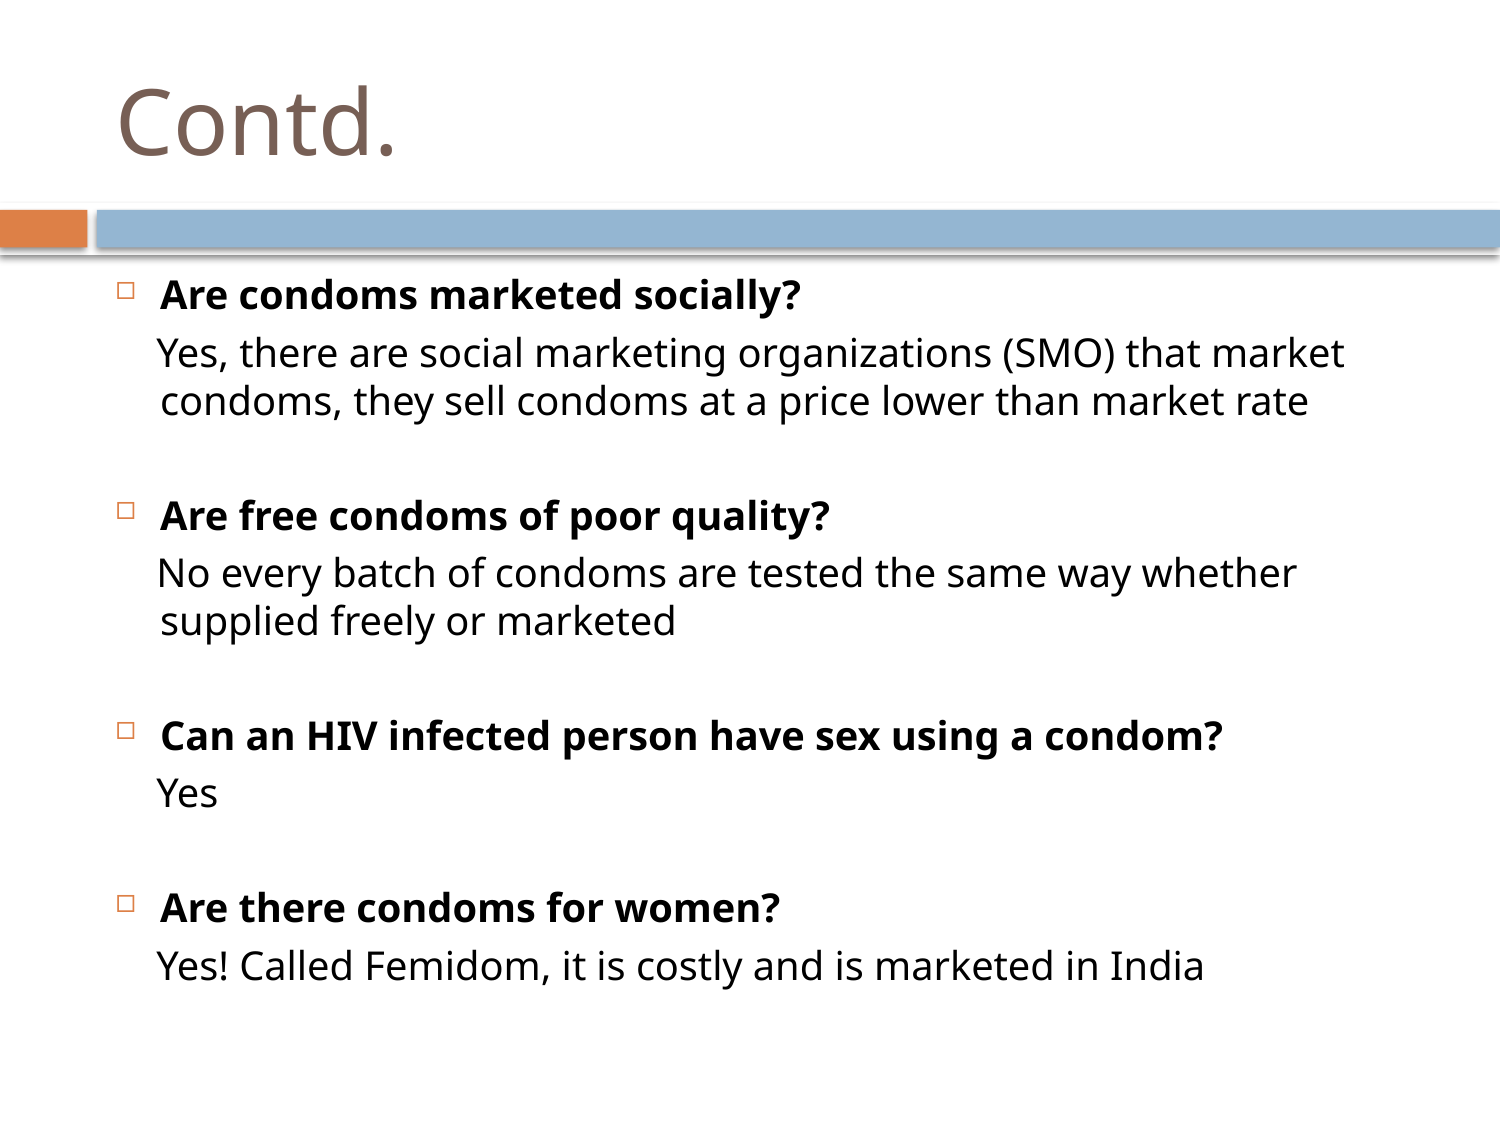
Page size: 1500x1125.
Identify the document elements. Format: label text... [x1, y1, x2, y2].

title Contd. [100, 37, 1439, 201]
list Are condoms marketed socially? Yes, there are social marketing organizations (SMO) that market condoms, they sell condoms at a price lower than market rate Are free condoms of poor quality? No every batch of condoms are tested the same way whether supplied freely or marketed Can an HIV infected person have sex using a condom? Yes Are there condoms for women? Yes! Called Femidom, it is costly and is marketed in India [100, 262, 1439, 1001]
